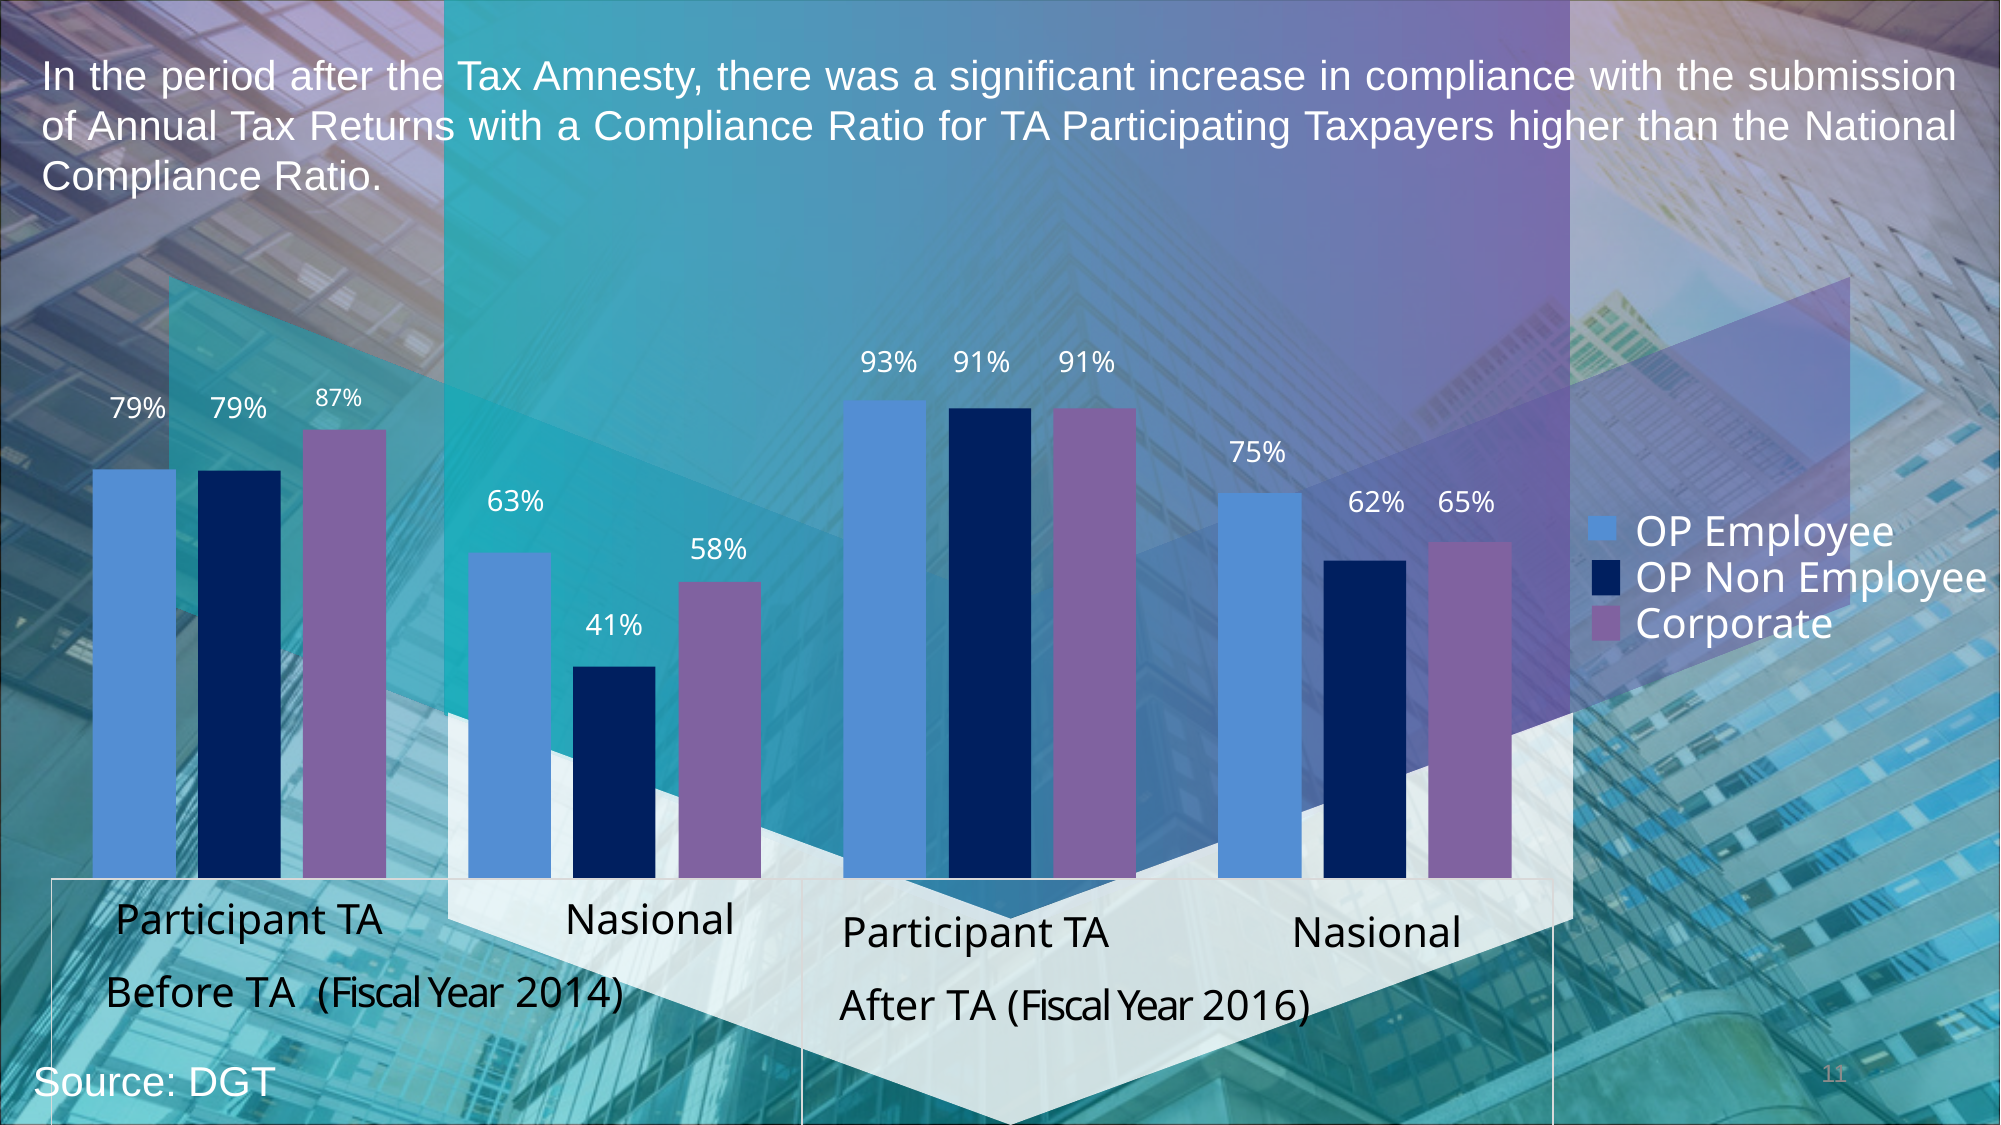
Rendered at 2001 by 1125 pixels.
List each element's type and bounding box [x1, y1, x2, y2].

picture [0, 0, 2000, 1125]
text_box [50, 400, 1555, 1125]
